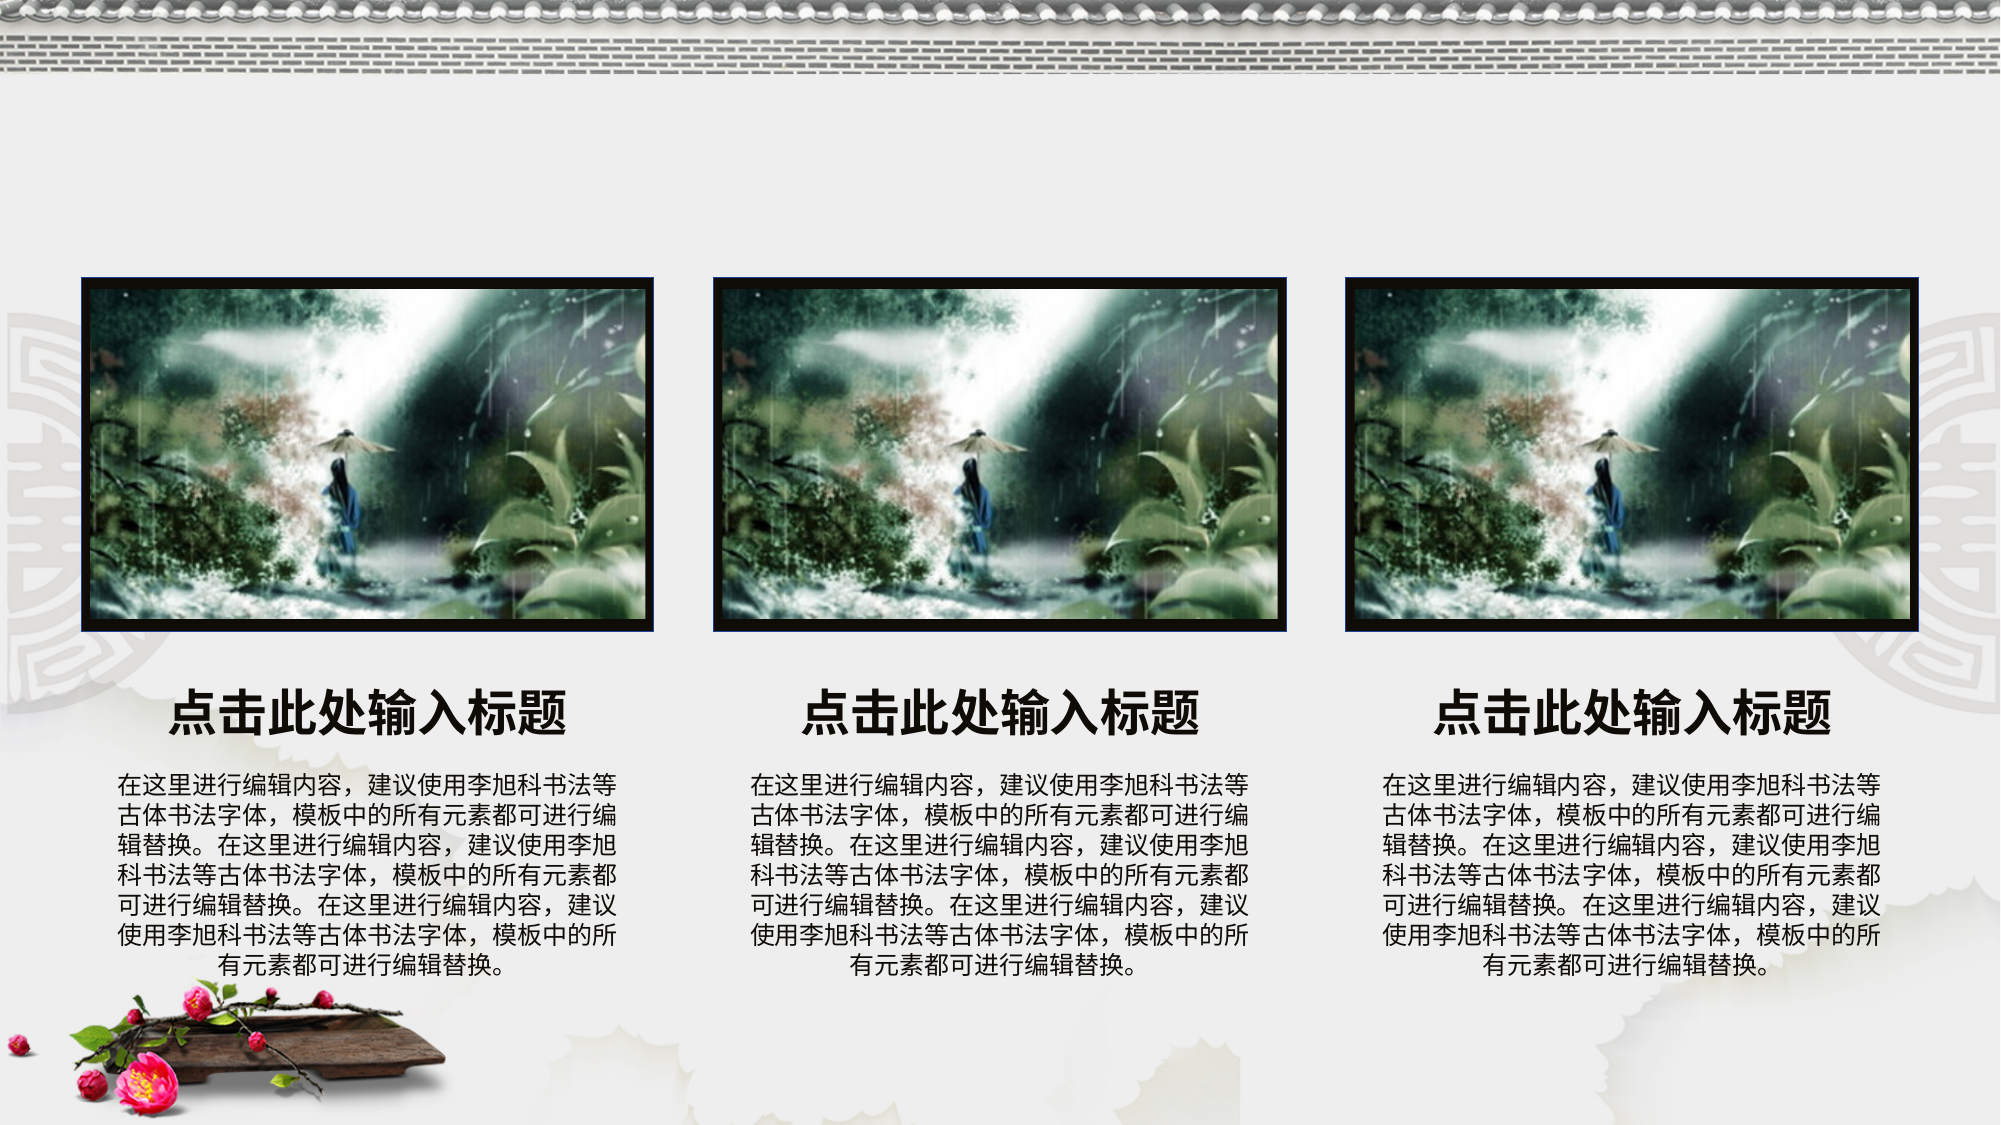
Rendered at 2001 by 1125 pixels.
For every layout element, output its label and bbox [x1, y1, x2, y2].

text_box [94, 674, 642, 990]
text_box [1345, 277, 1919, 632]
text_box [1358, 674, 1906, 990]
picture [0, 0, 2001, 1125]
text_box [713, 277, 1287, 632]
text_box [726, 674, 1274, 990]
text_box [81, 277, 655, 632]
